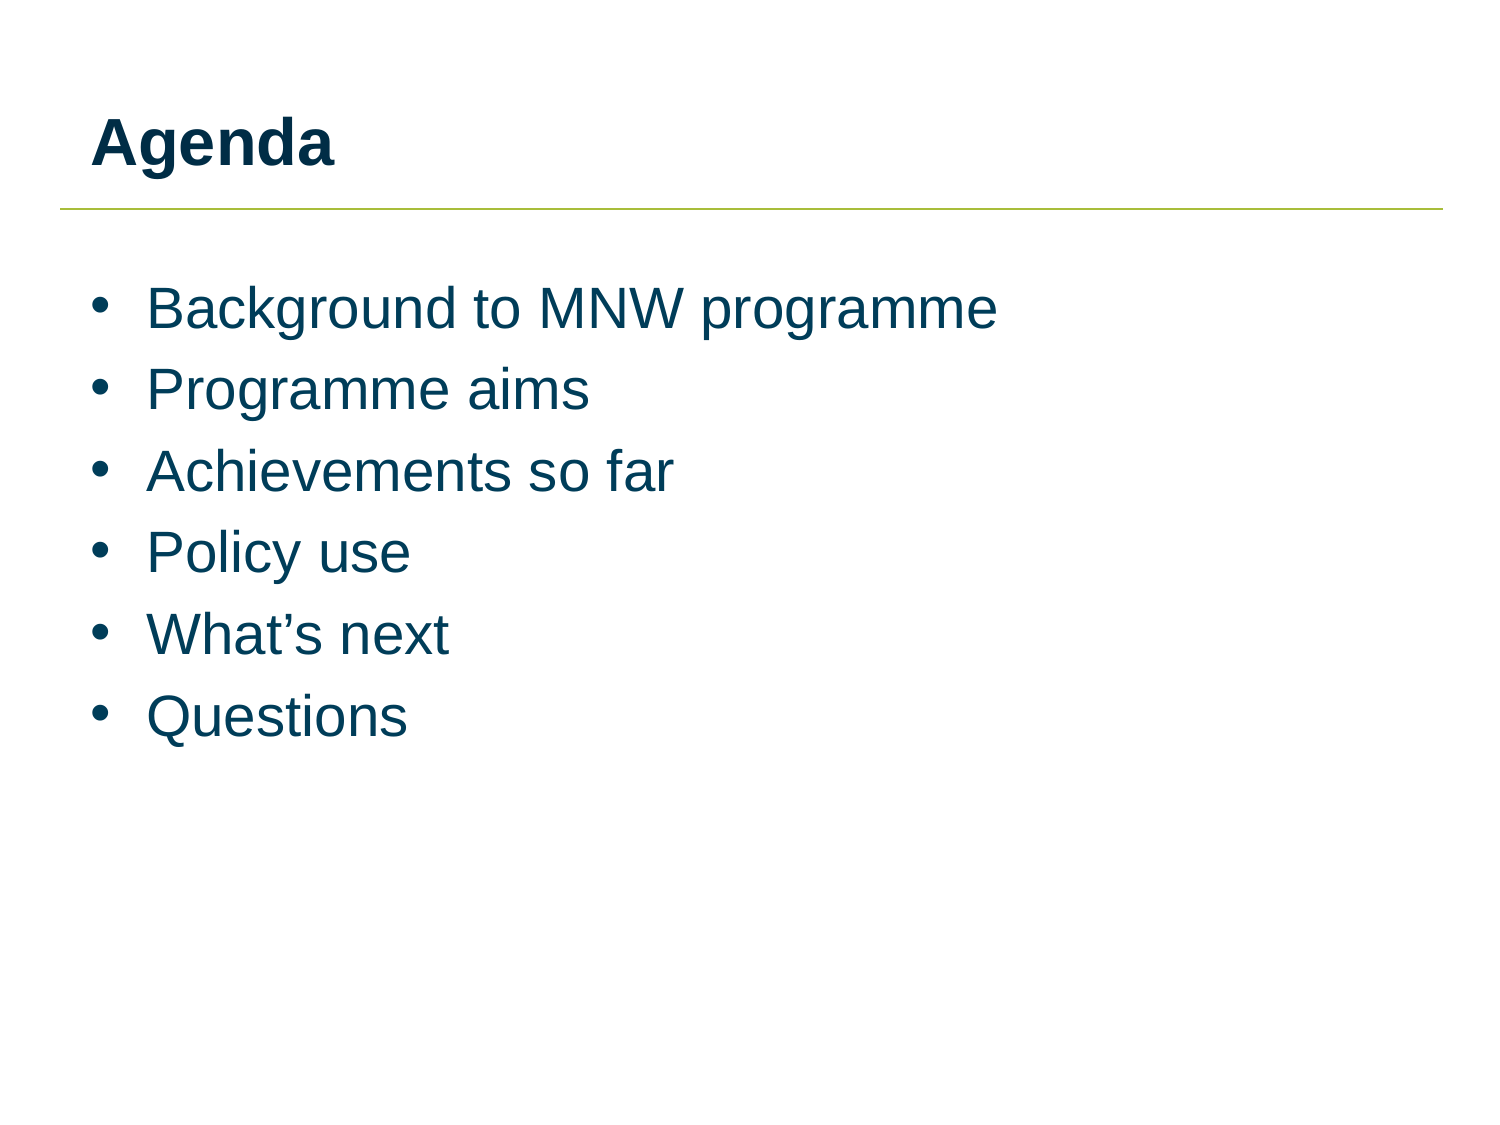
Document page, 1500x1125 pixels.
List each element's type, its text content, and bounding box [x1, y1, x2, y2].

list Background to MNW programme Programme aims Achievements so far Policy use What’s next Questions [75, 262, 1425, 1005]
title Agenda [75, 45, 1425, 233]
